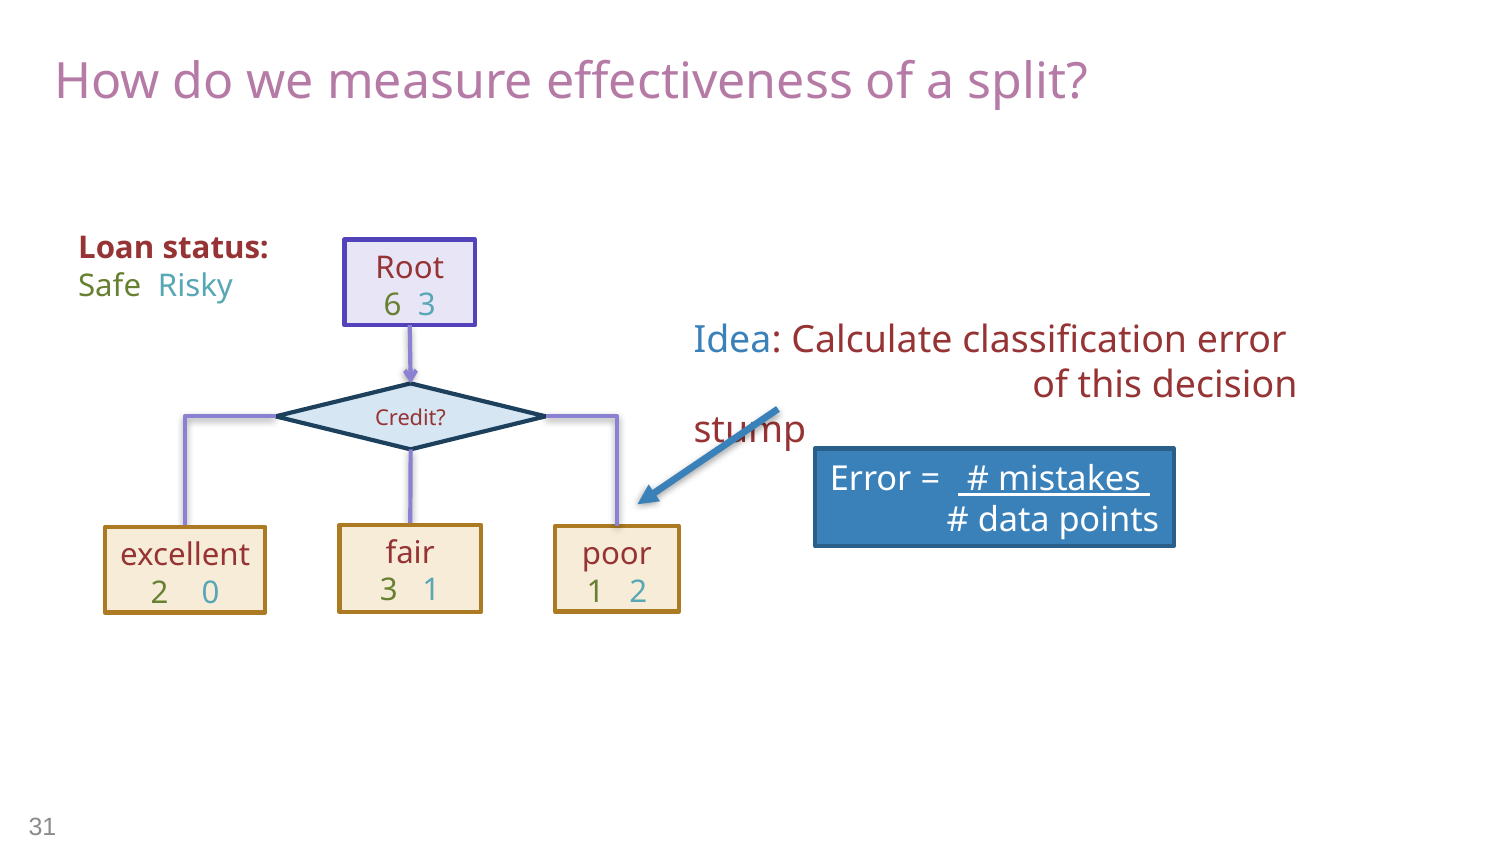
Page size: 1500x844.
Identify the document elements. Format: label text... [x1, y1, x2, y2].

title How do we measure effectiveness of a split? [39, 33, 1479, 175]
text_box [637, 307, 1360, 505]
text_box Root 6 3 [342, 237, 477, 327]
text_box excellent 2 0 [103, 525, 267, 615]
text_box fair 3 1 [337, 523, 483, 614]
text_box poor 1 2 [553, 524, 681, 614]
text_box Credit? [277, 382, 544, 451]
list [80, 196, 1431, 754]
text_box Loan status: Safe Risky [63, 219, 293, 310]
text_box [545, 416, 618, 527]
text_box Error = # mistakes # data points [813, 513, 1176, 548]
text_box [184, 416, 276, 528]
